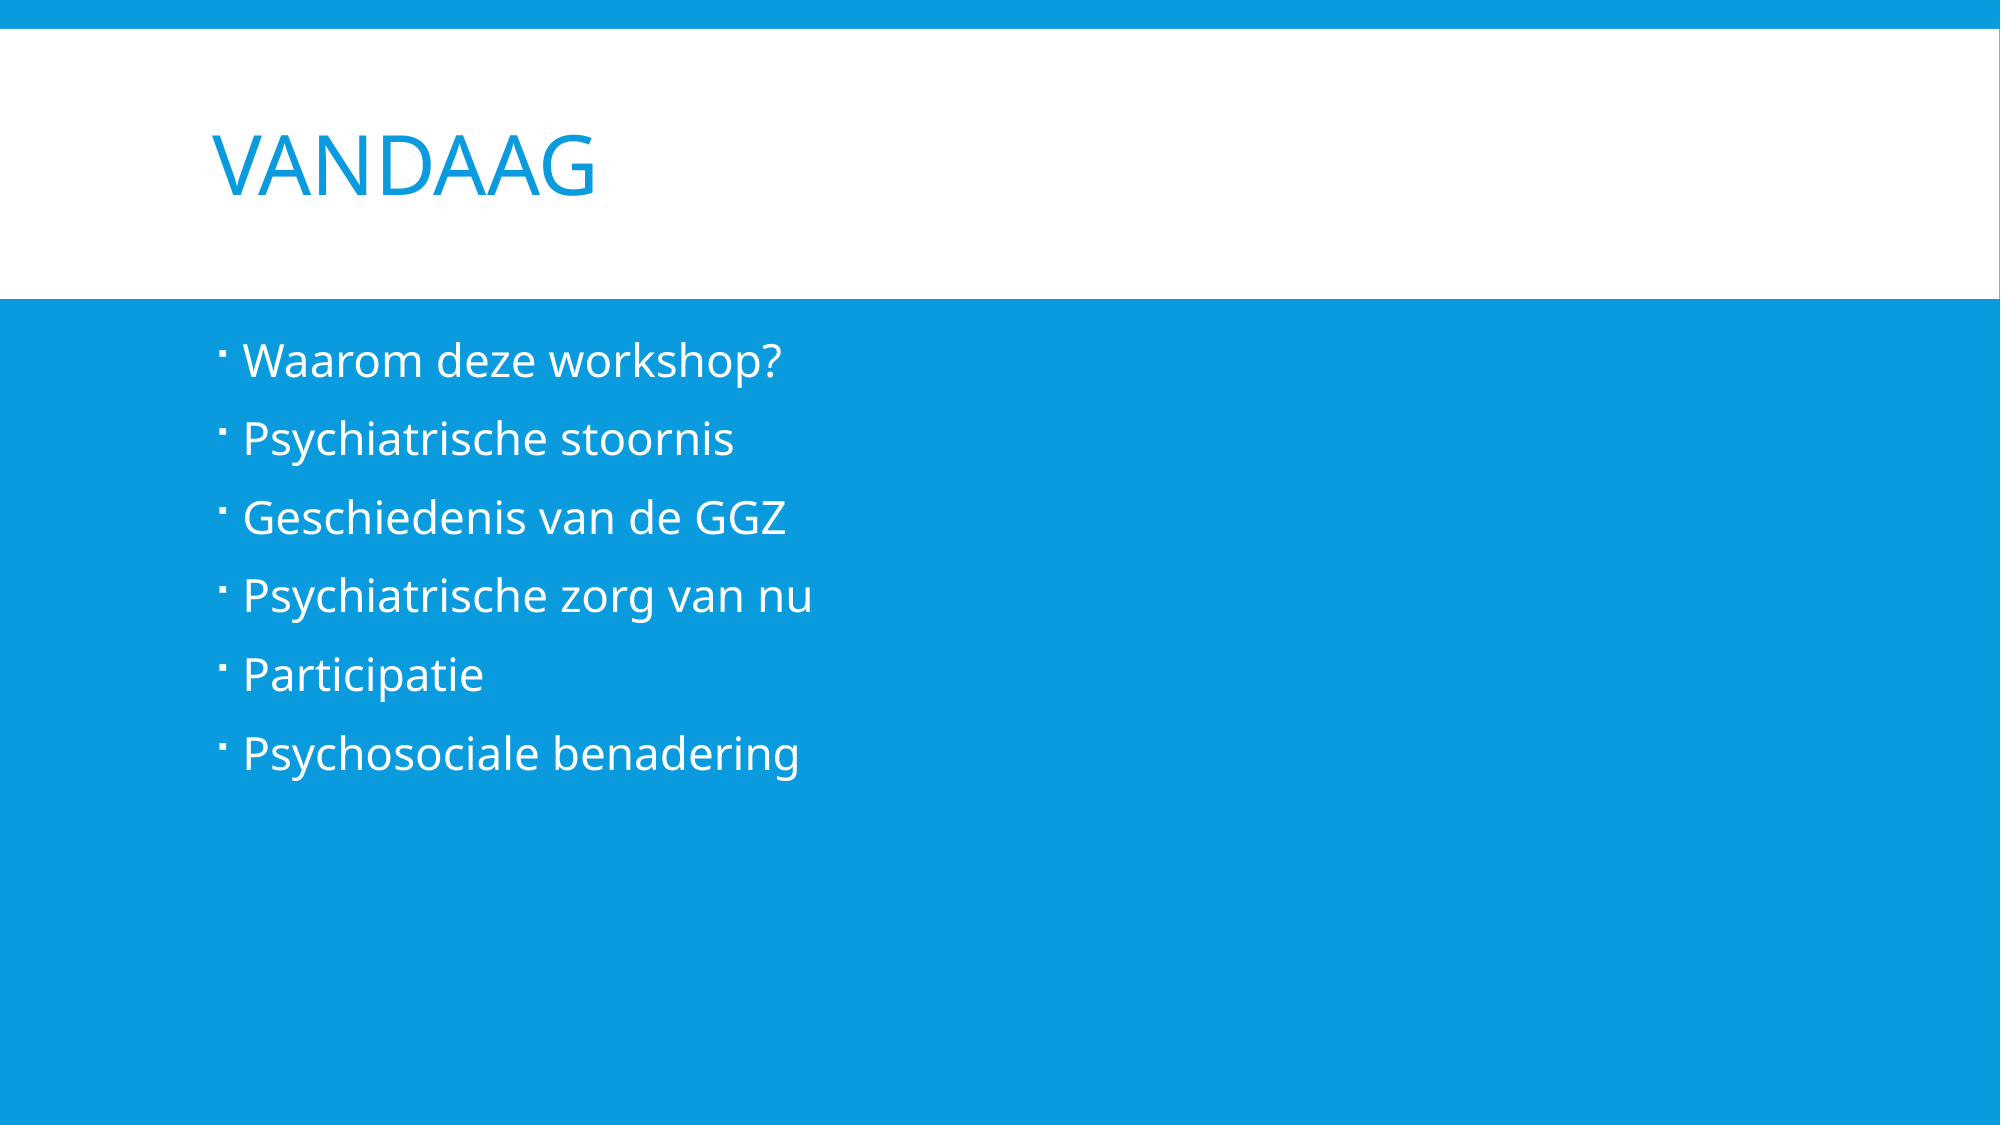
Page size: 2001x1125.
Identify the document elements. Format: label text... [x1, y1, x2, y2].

title Vandaag [197, 46, 1803, 295]
list Waarom deze workshop? Psychiatrische stoornis Geschiedenis van de GGZ Psychiatrische zorg van nu Participatie Psychosociale benadering [197, 329, 1803, 1020]
